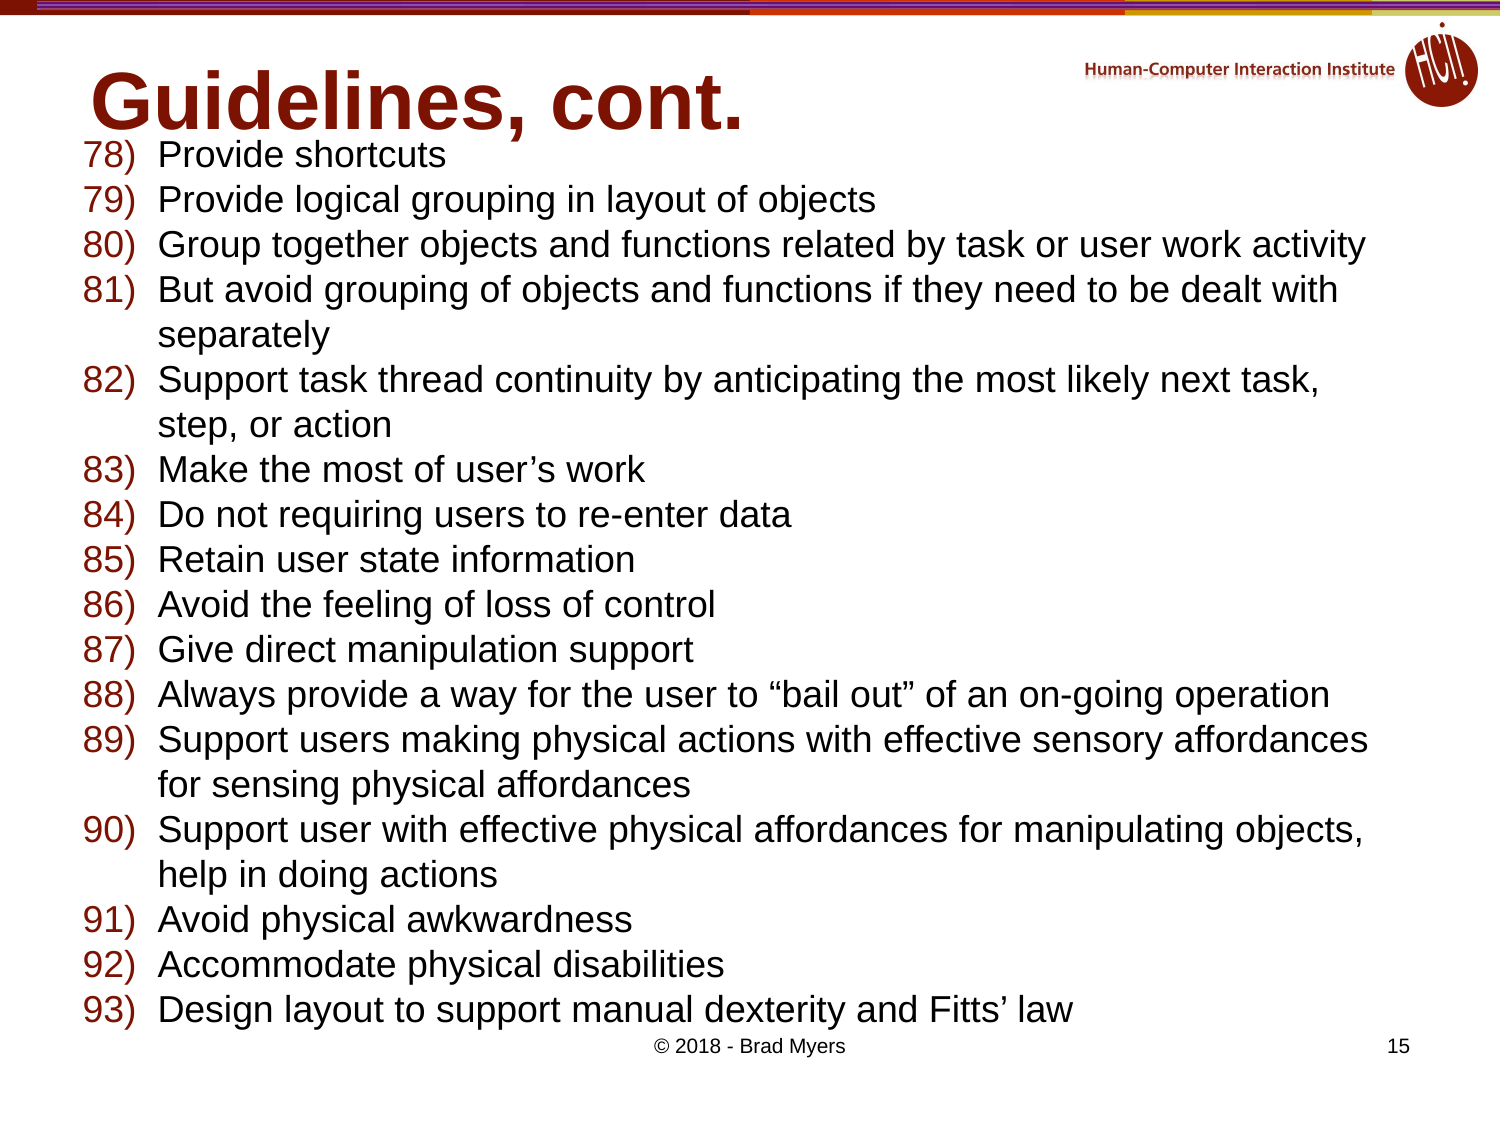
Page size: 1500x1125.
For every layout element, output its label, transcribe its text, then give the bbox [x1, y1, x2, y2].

picture [1313, 22, 1478, 107]
list Provide shortcuts Provide logical grouping in layout of objects Group together objects and functions related by task or user work activity But avoid grouping of objects and functions if they need to be dealt with separately Support task thread continuity by anticipating the most likely next task, step, or action Make the most of user’s work Do not requiring users to re-enter data Retain user state information Avoid the feeling of loss of control Give direct manipulation support Always provide a way for the user to “bail out” of an on-going operation Support users making physical actions with effective sensory affordances for sensing physical affordances Support user with effective physical affordances for manipulating objects, help in doing actions Avoid physical awkwardness Accommodate physical disabilities Design layout to support manual dexterity and Fitts’ law [67, 122, 1418, 1003]
title Guidelines, cont. [74, 19, 1313, 122]
footer © 2018 - Brad Myers [512, 1024, 988, 1101]
slide_number 15 [1074, 1024, 1426, 1101]
picture [37, 1, 1500, 10]
